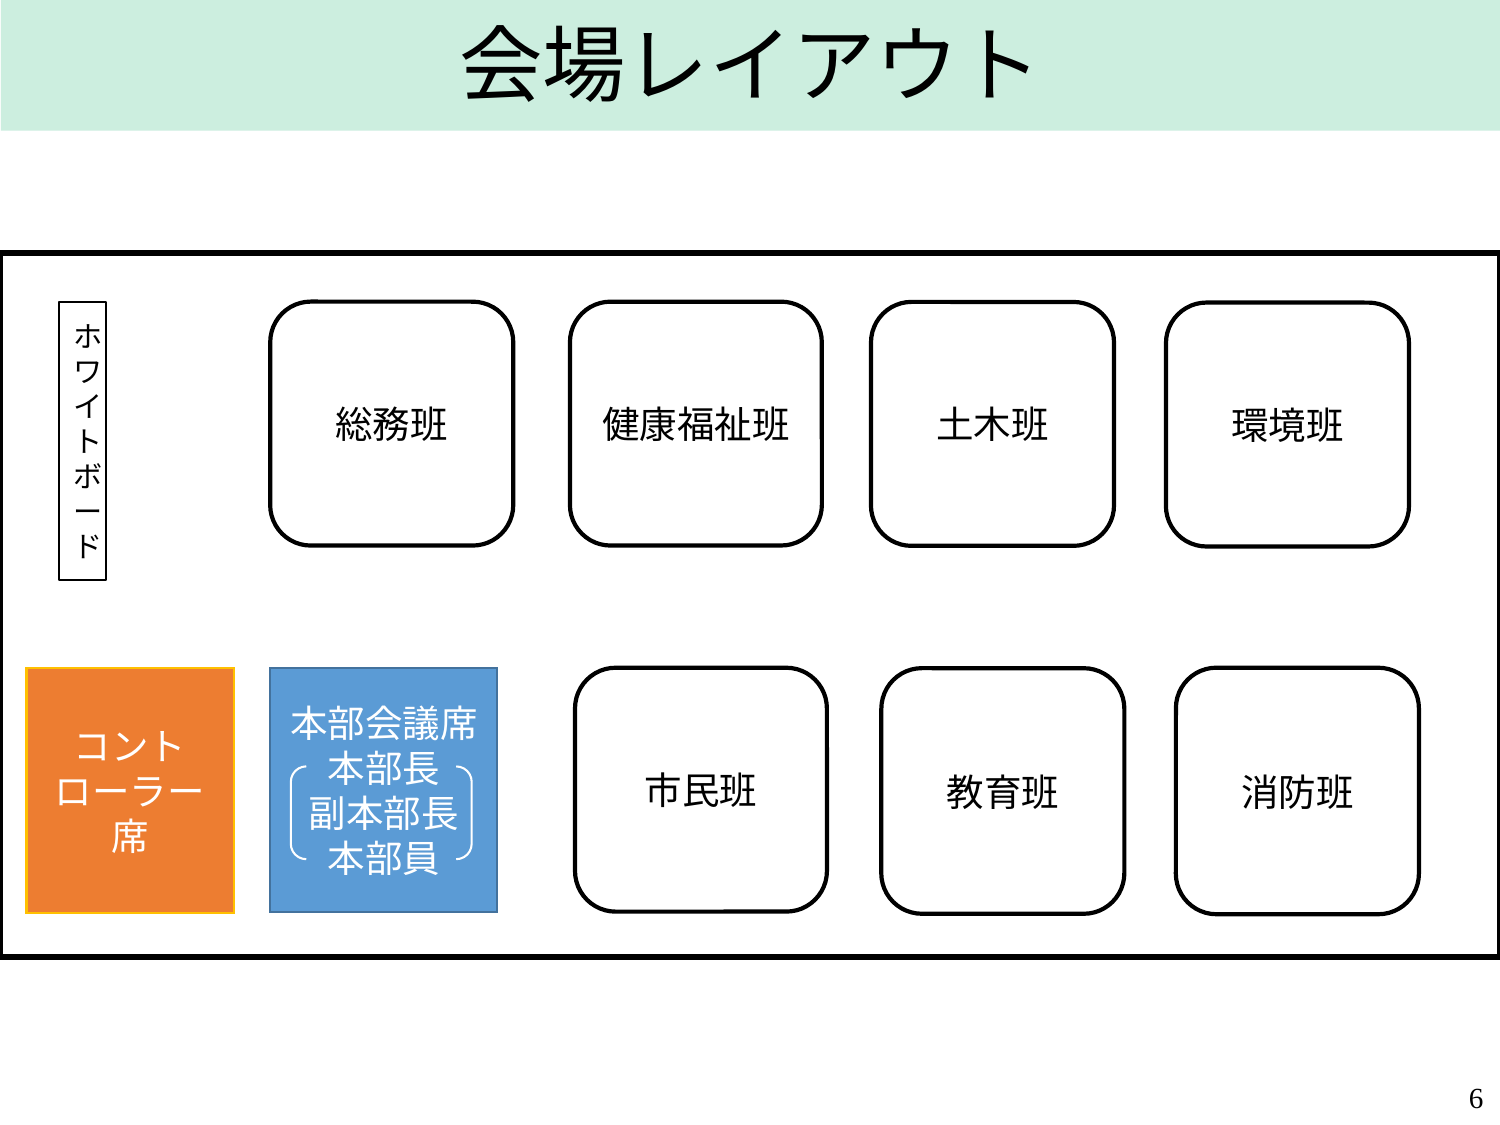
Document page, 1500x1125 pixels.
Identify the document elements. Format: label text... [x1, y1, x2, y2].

slide_number 5 [1160, 1067, 1499, 1125]
text_box 会場レイアウト [0, 0, 1500, 131]
text_box [290, 765, 473, 860]
text_box ホワイトボード [59, 302, 106, 580]
text_box [0, 252, 1500, 958]
